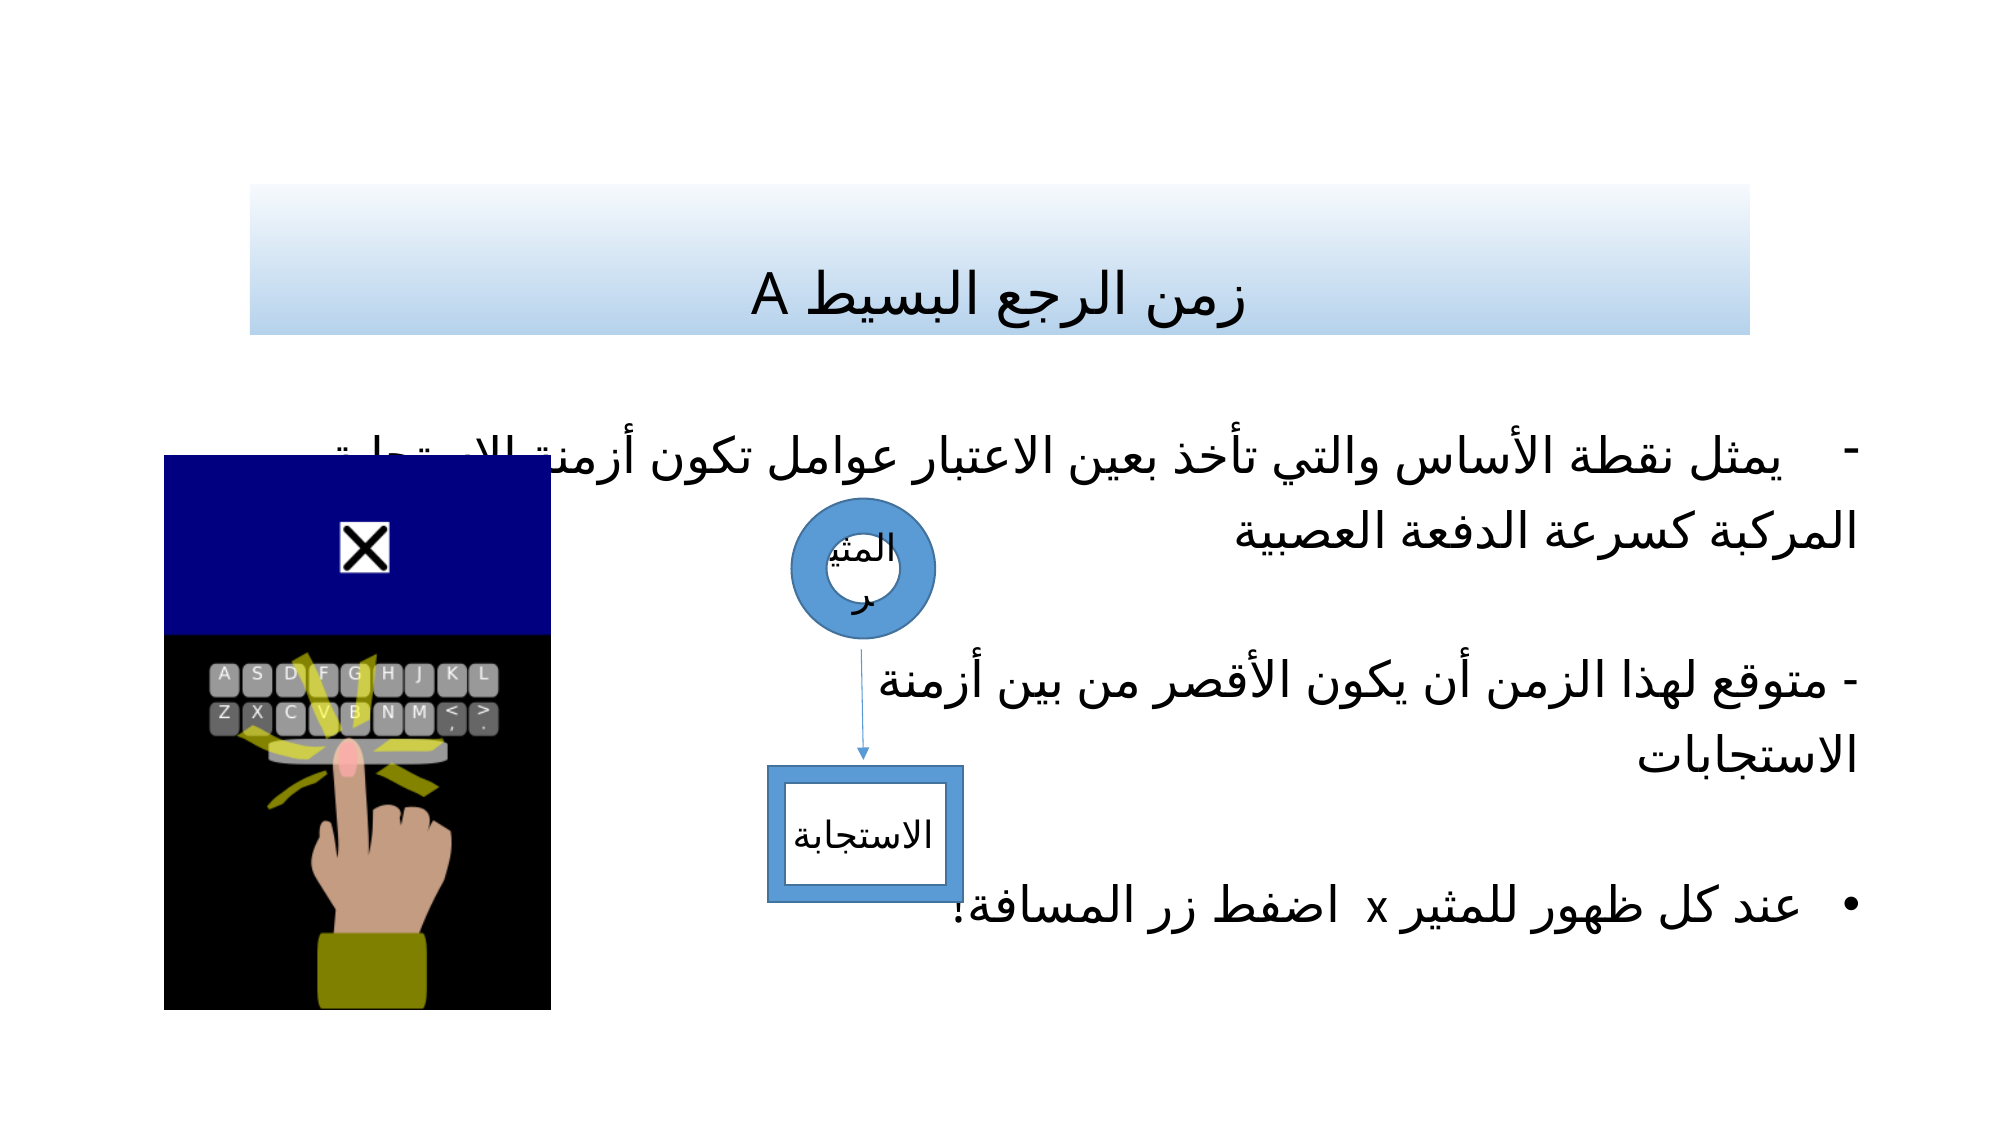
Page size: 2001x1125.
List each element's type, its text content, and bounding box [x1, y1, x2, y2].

subtitle يمثل نقطة الأساس والتي تأخذ بعين الاعتبار عوامل تكون أزمنة الاستجابة المركبة كسرعة الدفعة العصبية - متوقع لهذا الزمن أن يكون الأقصر من بين أزمنة الاستجابات عند كل ظهور للمثير x اضفط زر المسافة! [117, 422, 1875, 1076]
picture [164, 455, 551, 1010]
text_box الاستجابة [778, 803, 949, 864]
text_box المثير [790, 497, 937, 640]
text_box [767, 765, 964, 903]
title زمن الرجع البسيط A [249, 184, 1750, 335]
